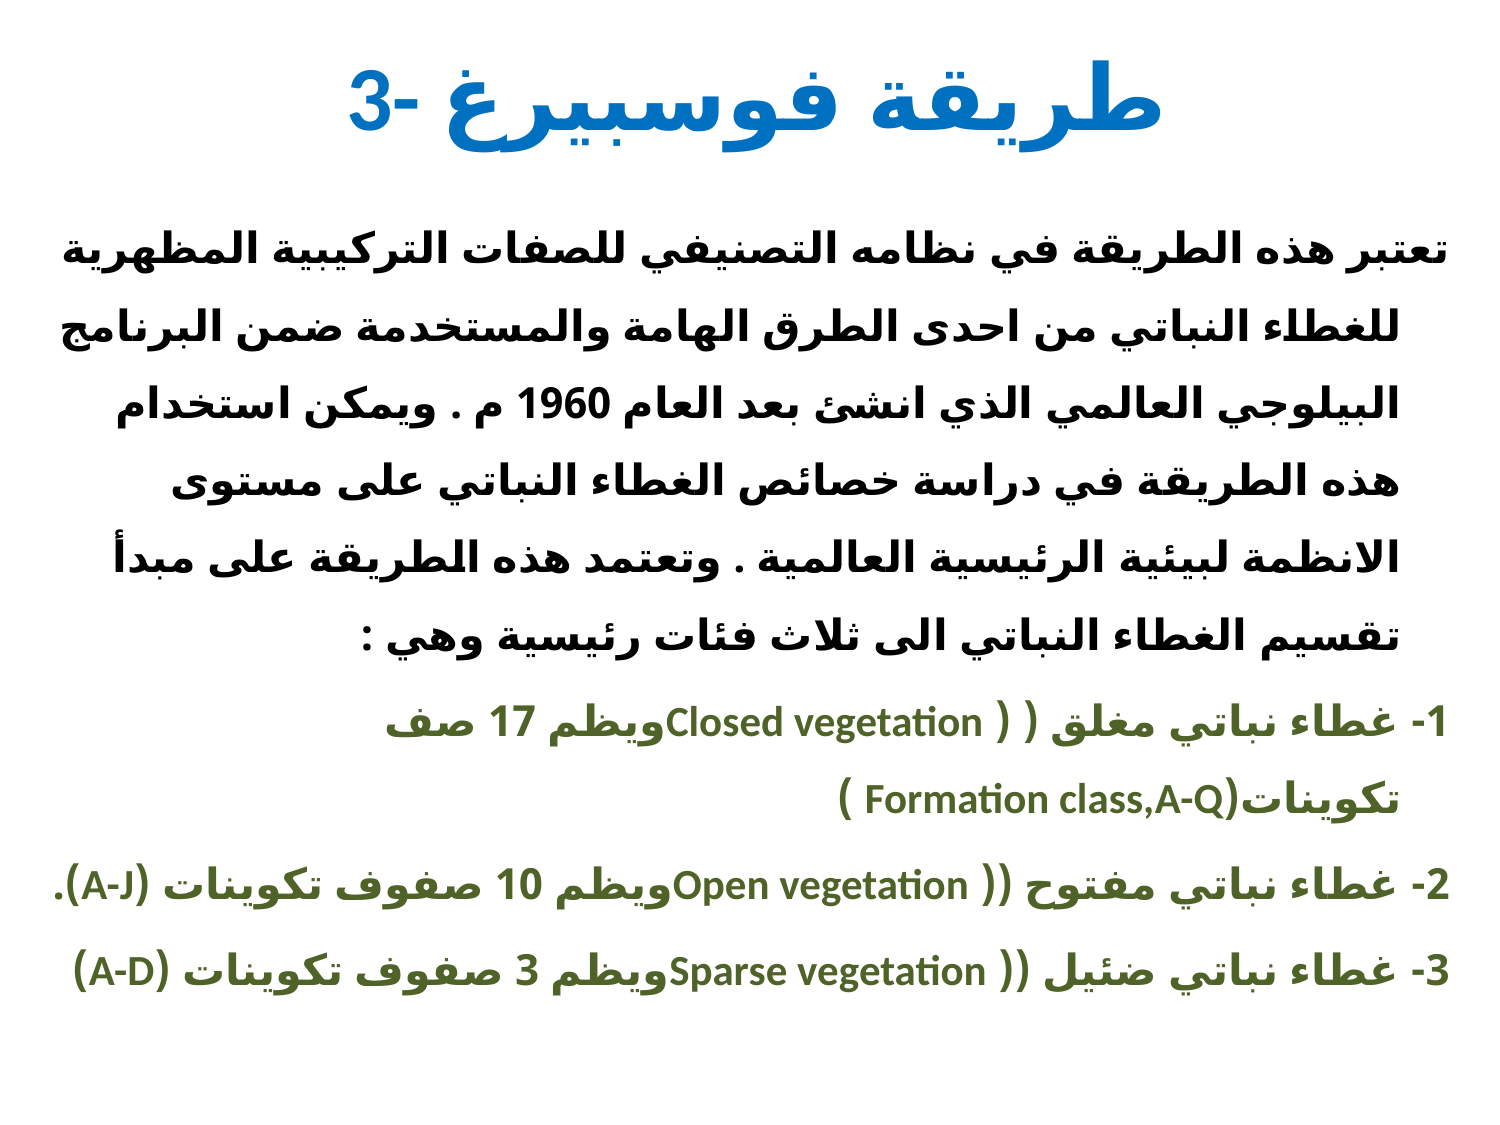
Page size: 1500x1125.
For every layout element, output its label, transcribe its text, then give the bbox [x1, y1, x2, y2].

list تعتبر هذه الطريقة في نظامه التصنيفي للصفات التركيبية المظهرية للغطاء النباتي من احدى الطرق الهامة والمستخدمة ضمن البرنامج البيلوجي العالمي الذي انشئ بعد العام 1960 م . ويمكن استخدام هذه الطريقة في دراسة خصائص الغطاء النباتي على مستوى الانظمة لبيئية الرئيسية العالمية . وتعتمد هذه الطريقة على مبدأ تقسيم الغطاء النباتي الى ثلاث فئات رئيسية وهي : 1- غطاء نباتي مغلق ( ( Closed vegetationويظم 17 صف تكوينات(Formation class,A-Q ) 2- غطاء نباتي مفتوح (( Open vegetationويظم 10 صفوف تكوينات (A-J). 3- غطاء نباتي ضئيل (( Sparse vegetationويظم 3 صفوف تكوينات (A-D) [35, 187, 1465, 1102]
title 3- طريقة فوسبيرغ [82, 0, 1432, 187]
